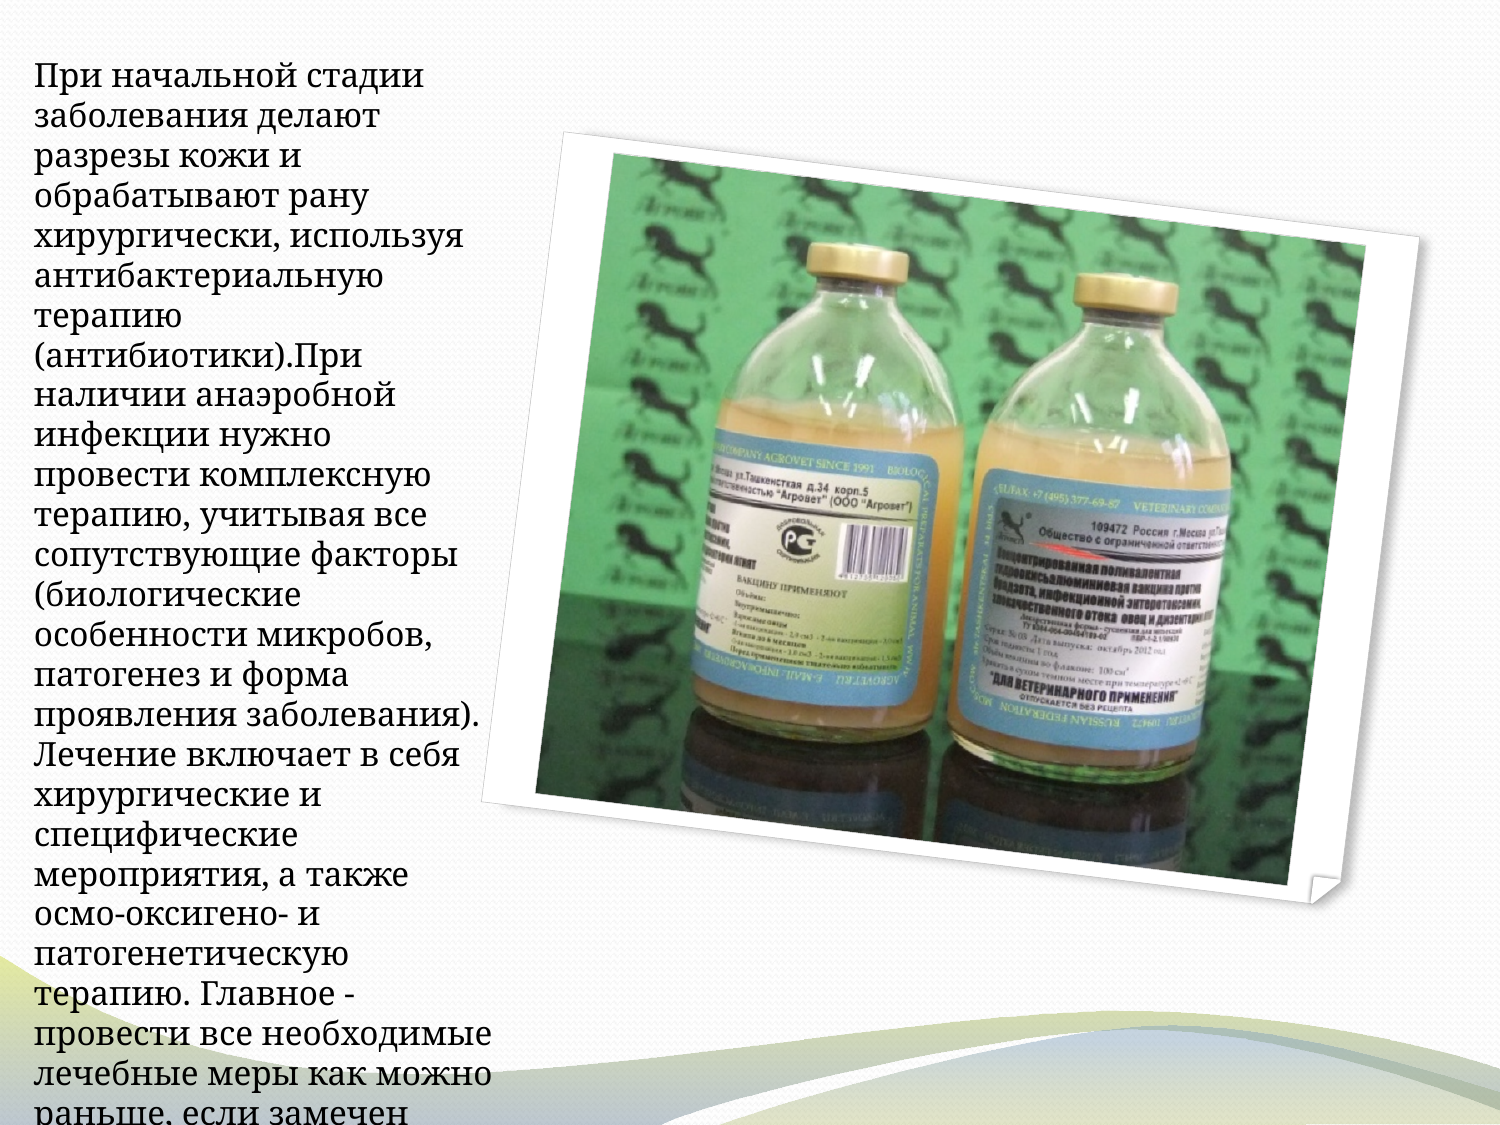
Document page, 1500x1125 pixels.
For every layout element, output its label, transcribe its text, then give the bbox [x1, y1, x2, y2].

picture [1023, 852, 1291, 885]
list При начальной стадии заболевания делают разрезы кожи и обрабатывают рану хирургически, используя антибактериальную терапию (антибиотики).При наличии анаэробной инфекции нужно провести комплексную терапию, учитывая все сопутствующие факторы (биологические особенности микробов, патогенез и форма проявления заболевания). Лечение включает в себя хирургические и специфические мероприятия, а также осмо-оксигено- и патогенетическую терапию. Главное - провести все необходимые лечебные меры как можно раньше, если замечен риск заражения. При своевременном лечении создаются неблагоприятные условия для микробов и вырабатывается иммунитет. [23, 46, 504, 1008]
picture [571, 154, 1330, 842]
picture [1333, 242, 1365, 503]
picture [536, 552, 566, 796]
